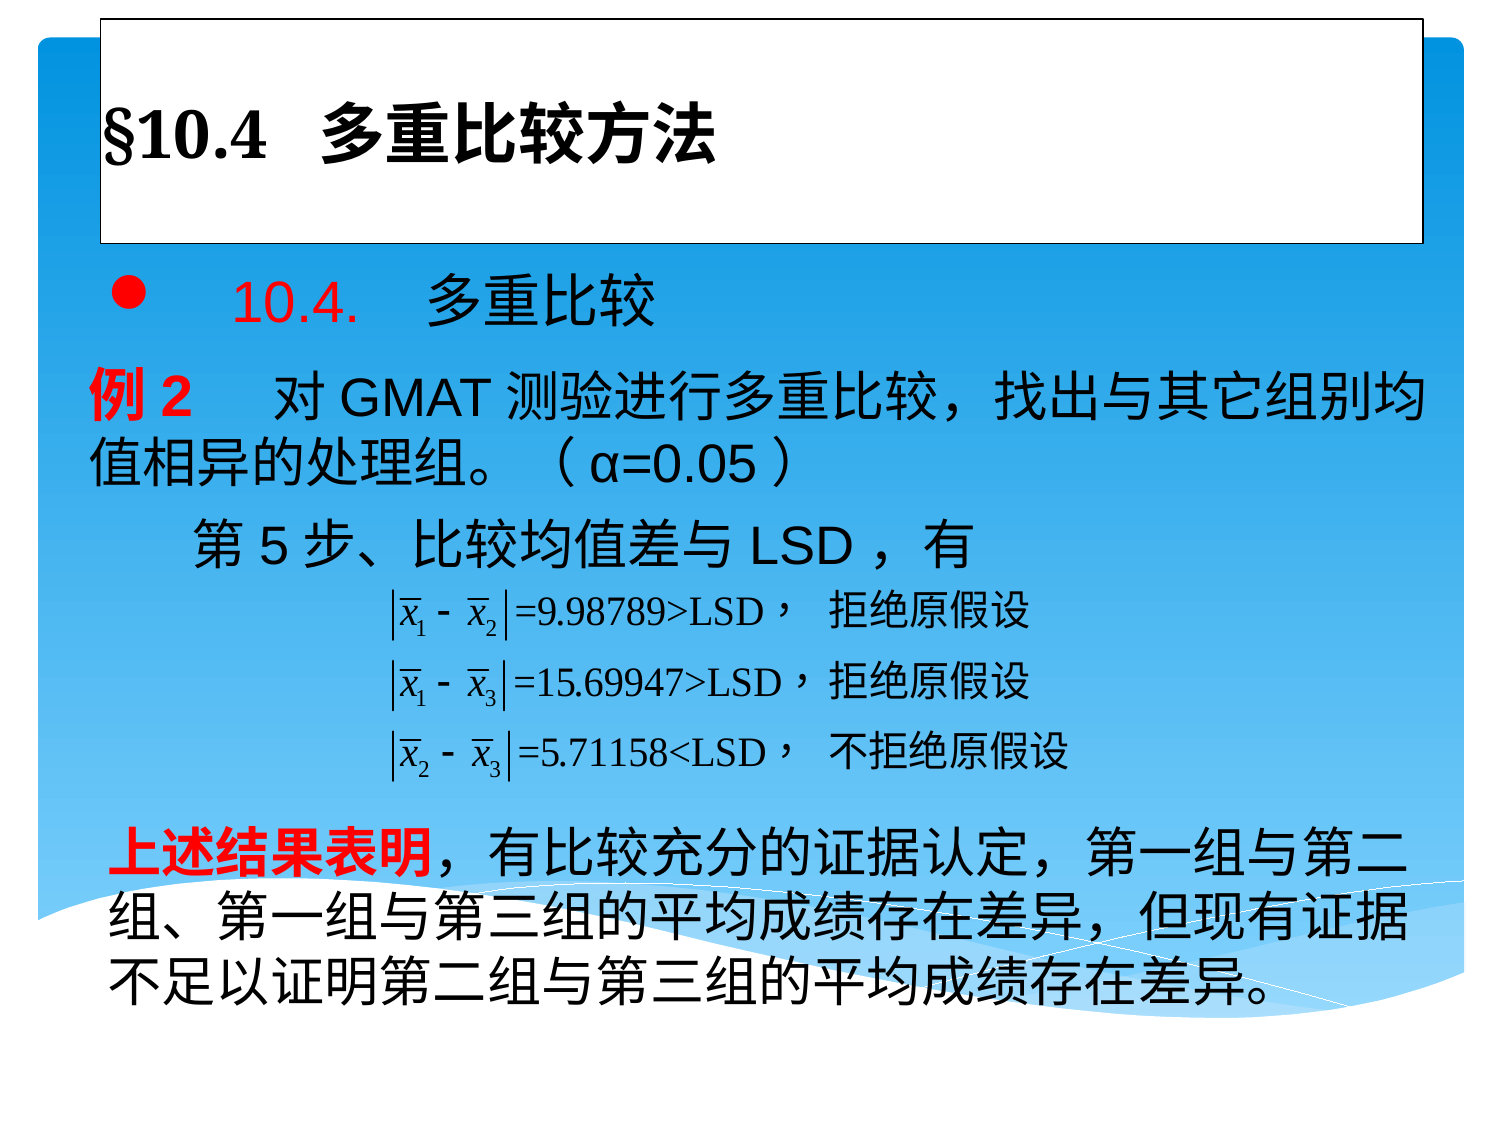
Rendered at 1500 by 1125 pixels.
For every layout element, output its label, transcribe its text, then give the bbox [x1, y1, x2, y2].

text_box 10.4. 多重比较 [92, 239, 1368, 342]
title §10.4 多重比较方法 [100, 19, 1424, 244]
text_box 上述结果表明，有比较充分的证据认定，第一组与第二组、第一组与第三组的平均成绩存在差异，但现有证据不足以证明第二组与第三组的平均成绩存在差异。 [92, 810, 1447, 1021]
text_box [383, 578, 1077, 793]
text_box 例2 对GMAT测验进行多重比较，找出与其它组别均值相异的处理组。（α=0.05） [73, 351, 1447, 575]
text_box 第5步、比较均值差与LSD，有 [83, 499, 1398, 649]
